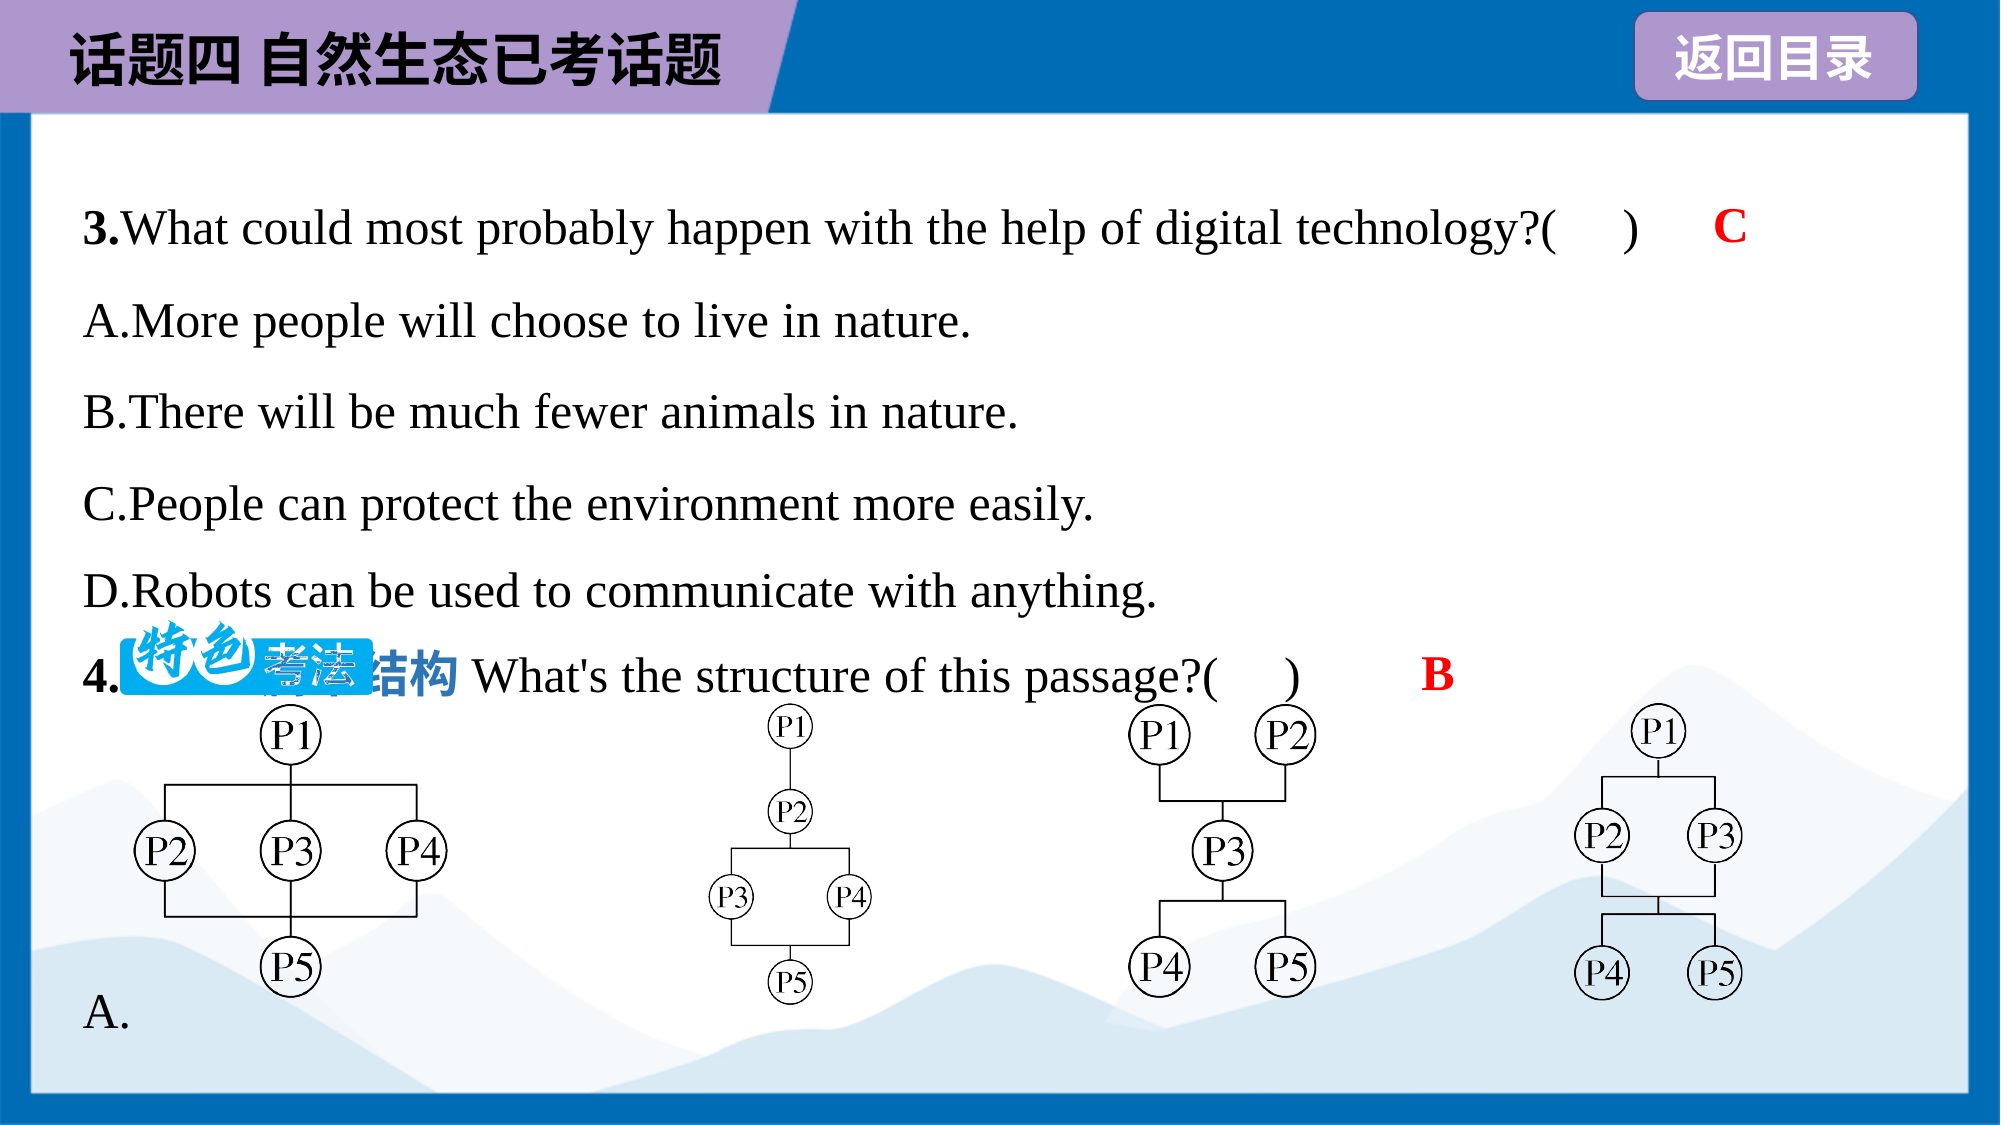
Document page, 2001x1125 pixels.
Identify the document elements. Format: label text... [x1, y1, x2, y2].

picture [0, 0, 2000, 1125]
text_box A. B. C. D. [82, 708, 1917, 1026]
text_box A.More people will choose to live in nature. B.There will be much fewer animals in nature. C.People can protect the environment more easily. D.Robots can be used to communicate with anything. [82, 255, 1917, 609]
text_box B [1403, 612, 1473, 692]
text_box C [1694, 165, 1768, 244]
text_box 3.What could most probably happen with the help of digital technology?( ) [82, 166, 1917, 245]
text_box 4. 篇章结构What's the structure of this passage?( ) [82, 614, 1917, 693]
